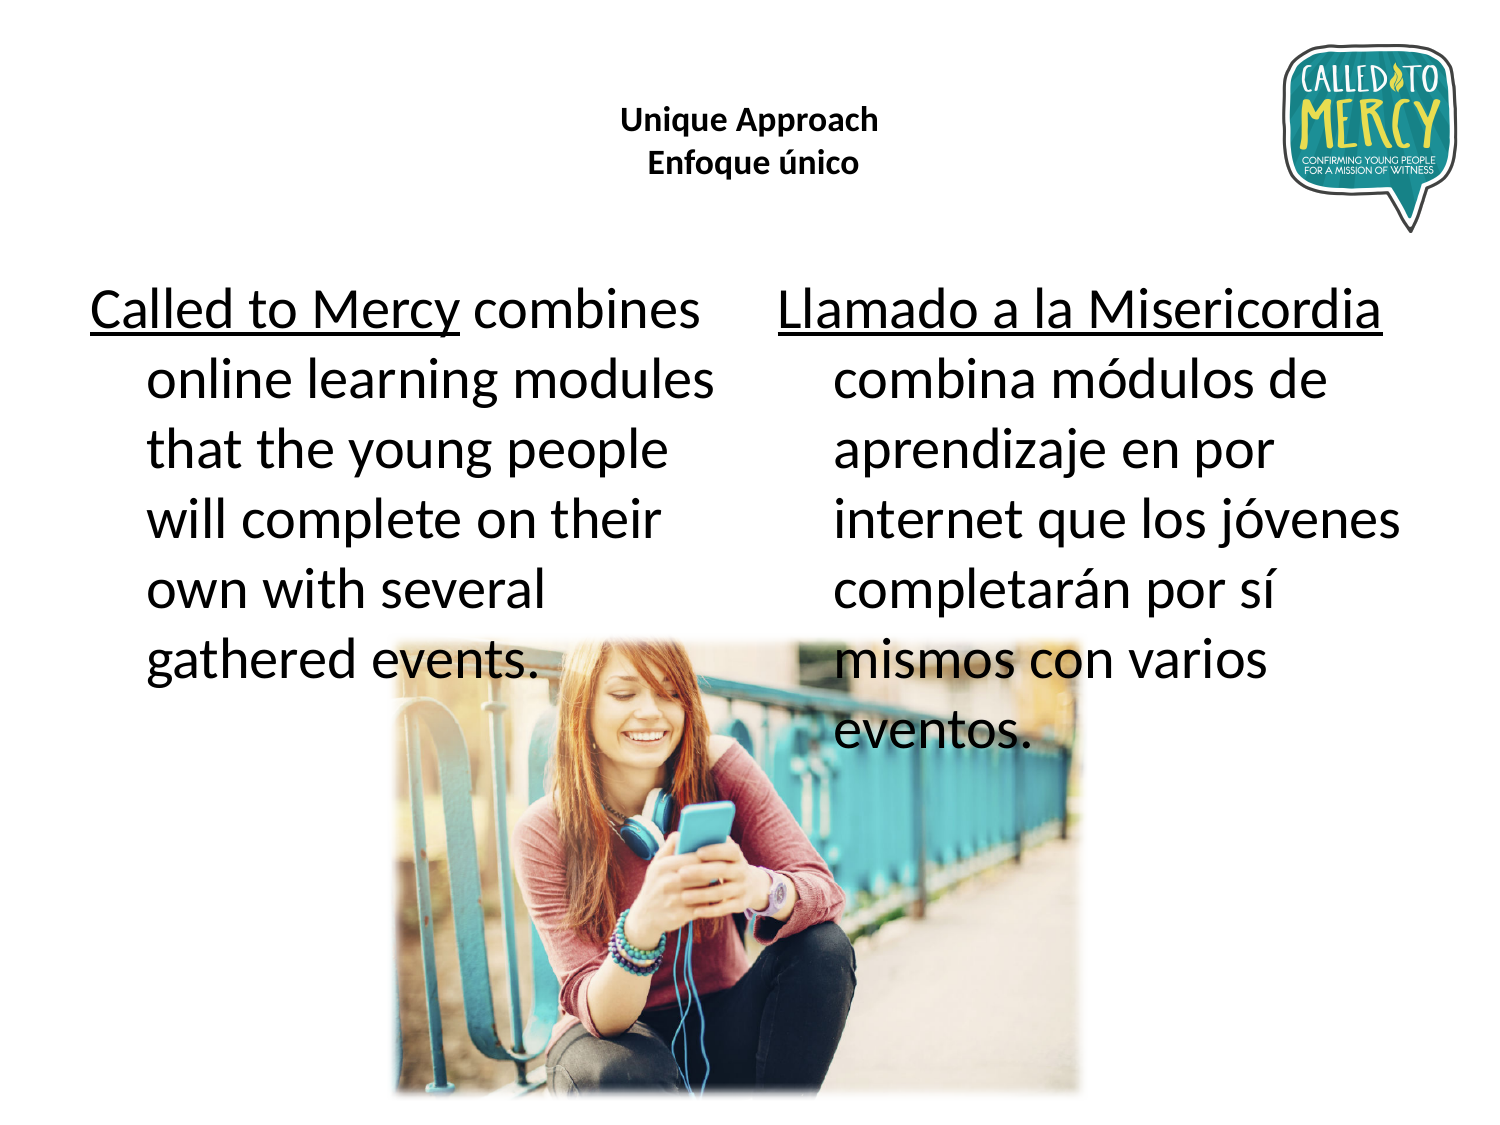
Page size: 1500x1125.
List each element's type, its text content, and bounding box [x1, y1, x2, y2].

picture [387, 633, 1088, 1101]
title Unique Approach Enfoque único [75, 45, 1235, 233]
picture [1237, 44, 1500, 234]
list Called to Mercy combines online learning modules that the young people will complete on their own with several gathered events. [75, 262, 738, 1005]
list Llamado a la Misericordia combina módulos de aprendizaje en por internet que los jóvenes completarán por sí mismos con varios eventos. [762, 262, 1425, 1005]
